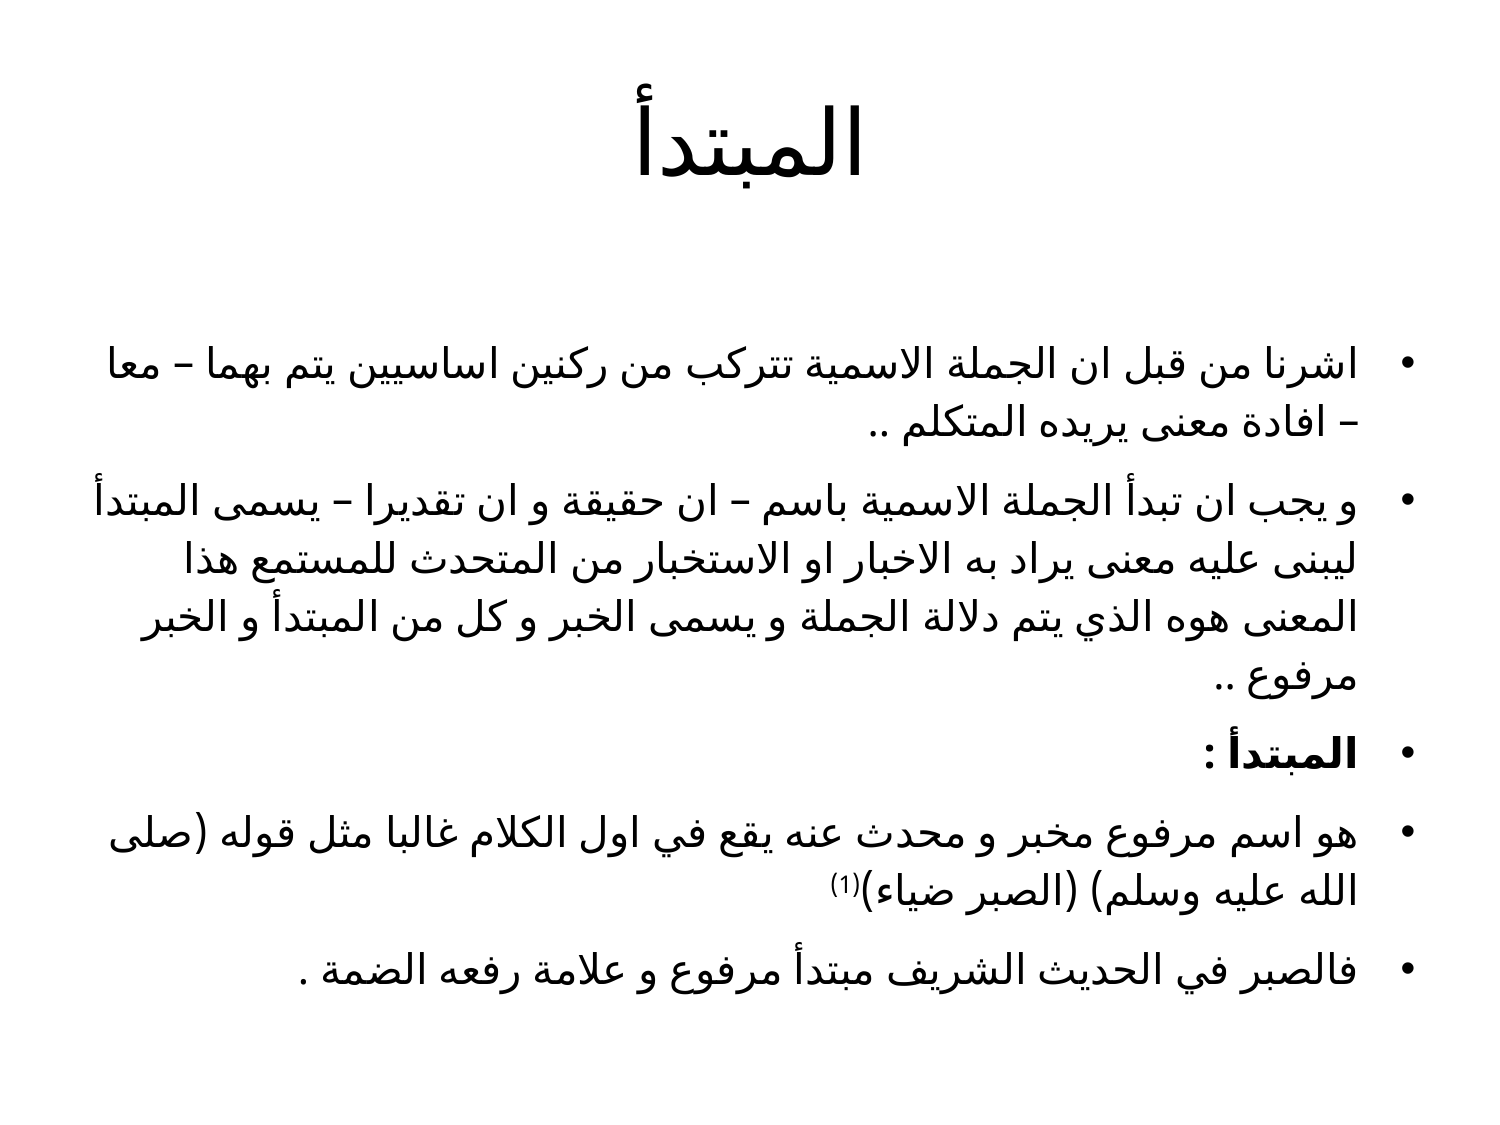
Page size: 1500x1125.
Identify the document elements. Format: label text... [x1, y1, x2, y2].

title المبتدأ [75, 45, 1425, 233]
list اشرنا من قبل ان الجملة الاسمية تتركب من ركنين اساسيين يتم بهما – معا – افادة معنى يريده المتكلم .. و يجب ان تبدأ الجملة الاسمية باسم – ان حقيقة و ان تقديرا – يسمى المبتدأ ليبنى عليه معنى يراد به الاخبار او الاستخبار من المتحدث للمستمع هذا المعنى هوه الذي يتم دلالة الجملة و يسمى الخبر و كل من المبتدأ و الخبر مرفوع .. المبتدأ : هو اسم مرفوع مخبر و محدث عنه يقع في اول الكلام غالبا مثل قوله (صلى الله عليه وسلم) (الصبر ضياء)(1) فالصبر في الحديث الشريف مبتدأ مرفوع و علامة رفعه الضمة . [75, 262, 1425, 1005]
